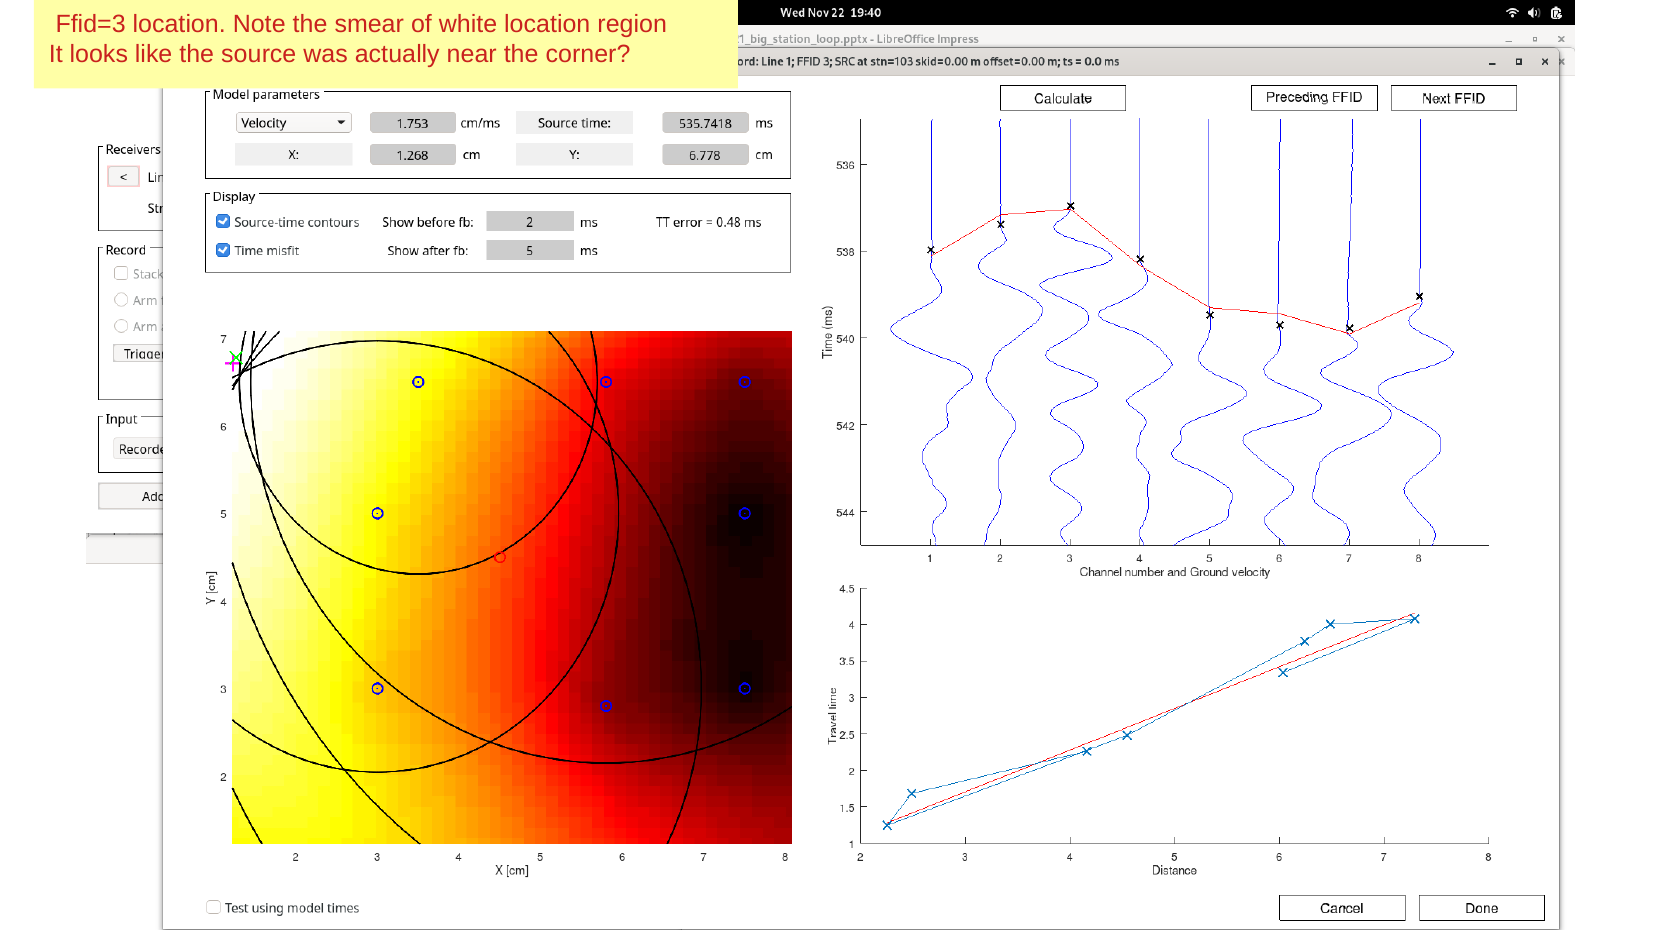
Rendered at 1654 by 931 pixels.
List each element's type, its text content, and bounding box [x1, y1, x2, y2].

text_box Ffid=3 location. Note the smear of white location region It looks like the source was actually near the corner? [33, 0, 86, 89]
picture [86, 0, 1575, 930]
